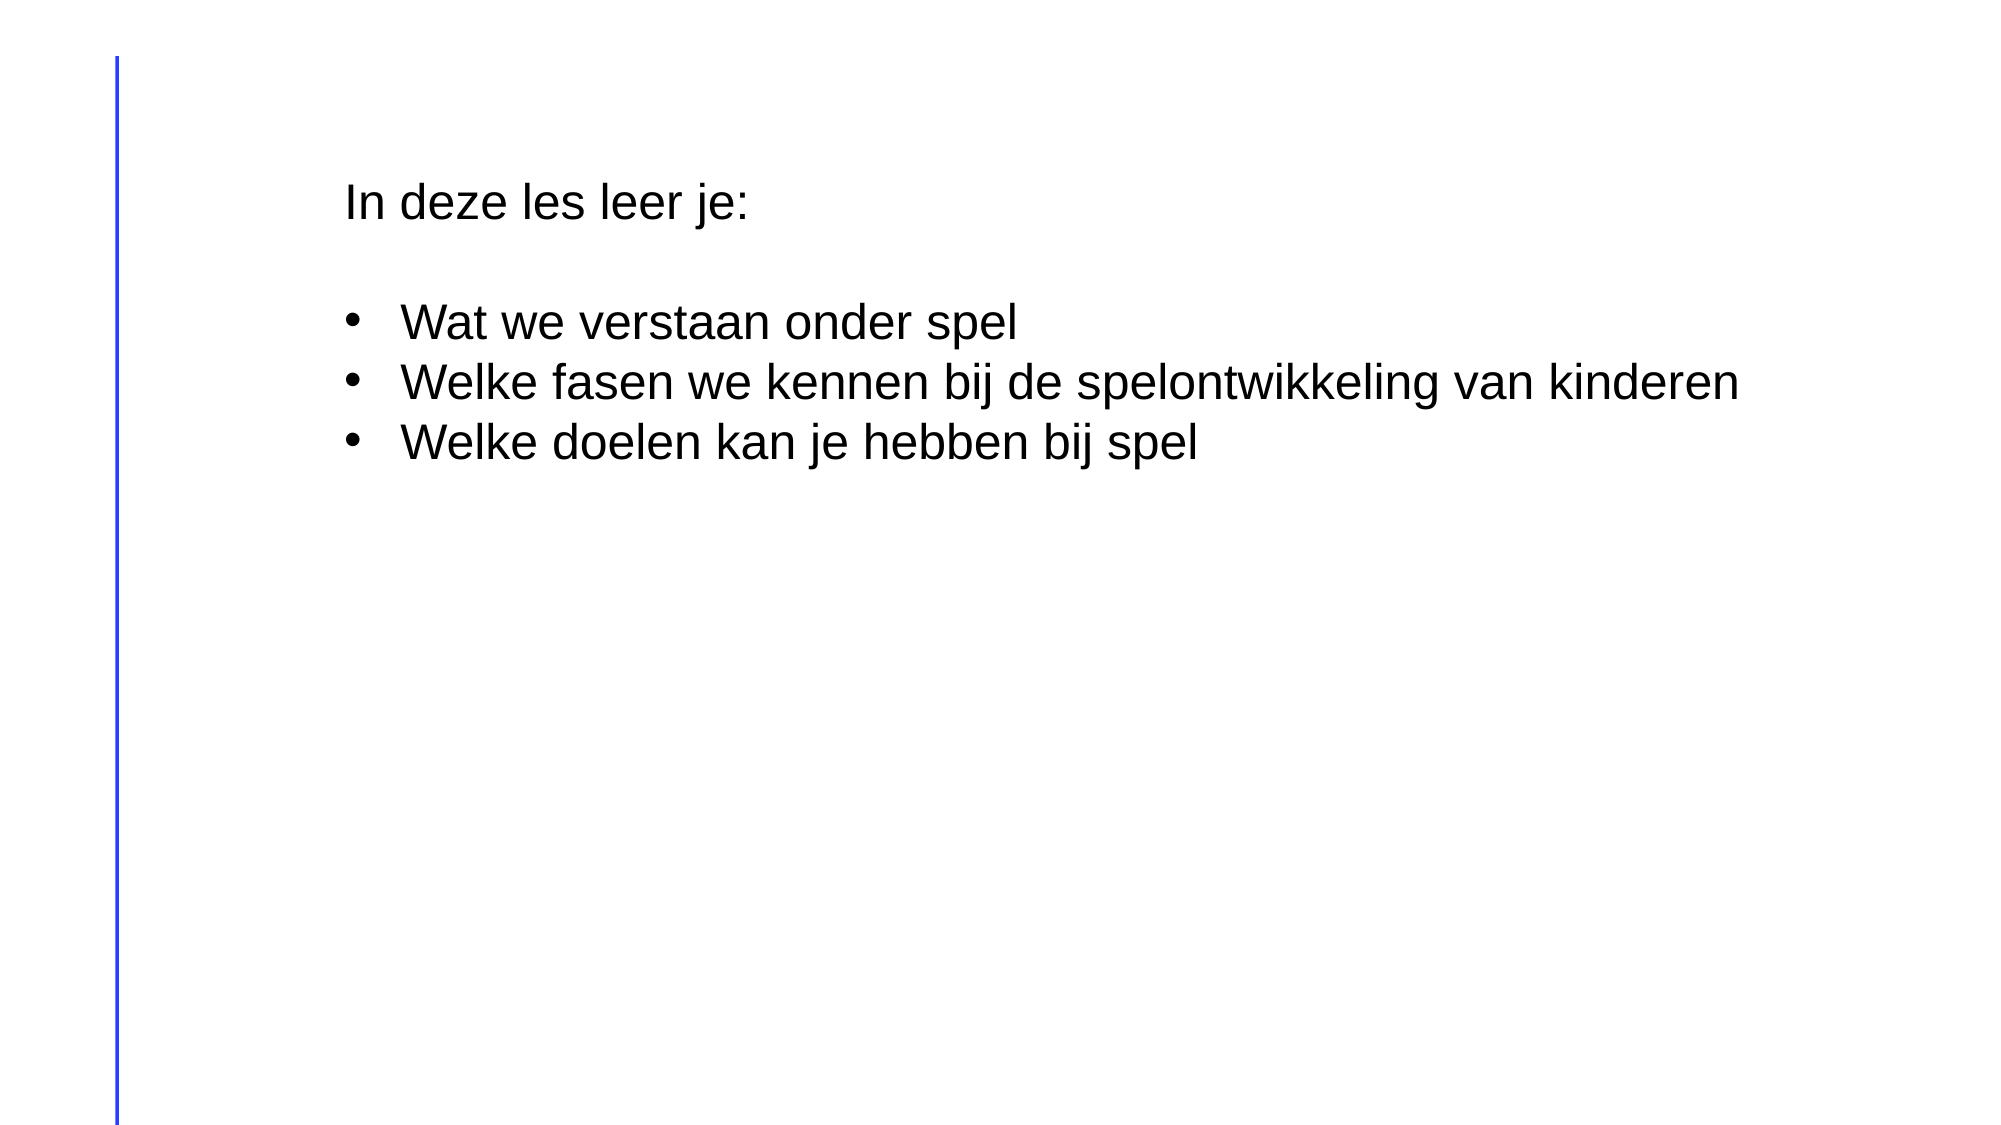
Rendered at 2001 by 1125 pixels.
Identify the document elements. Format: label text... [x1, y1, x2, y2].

text_box In deze les leer je: Wat we verstaan onder spel Welke fasen we kennen bij de spelontwikkeling van kinderen Welke doelen kan je hebben bij spel [329, 161, 1756, 477]
